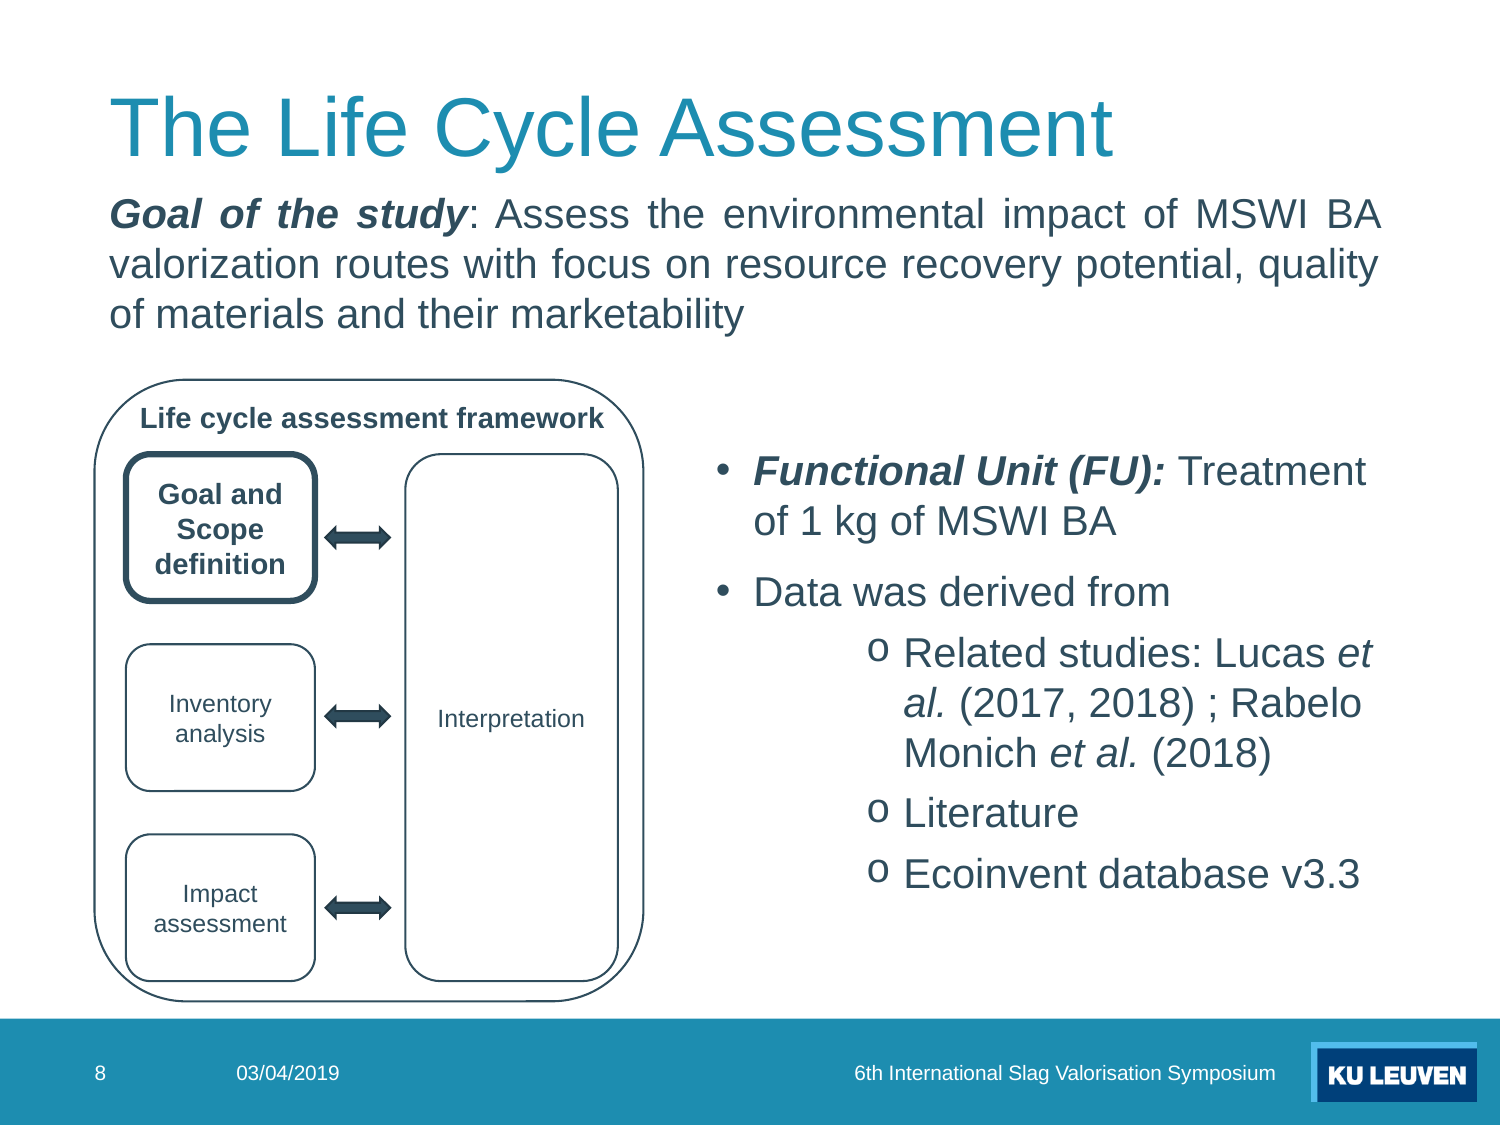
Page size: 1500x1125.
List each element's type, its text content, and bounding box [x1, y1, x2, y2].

footer 6th International Slag Valorisation Symposium [705, 1018, 1312, 1125]
text_box Goal of the study: Assess the environmental impact of MSWI BA valorization routes with focus on resource recovery potential, quality of materials and their marketability [94, 179, 1395, 345]
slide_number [236, 1018, 355, 1125]
picture [1312, 1042, 1477, 1102]
title The Life Cycle Assessment [94, 35, 1406, 225]
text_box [94, 379, 644, 1002]
slide_number 8 [94, 1018, 201, 1125]
list Functional Unit (FU): Treatment of 1 kg of MSWI BA Data was derived from Related studies: Lucas et al. (2017, 2018) ; Rabelo Monich et al. (2018) Literature Ecoinvent database v3.3 [700, 365, 1420, 975]
